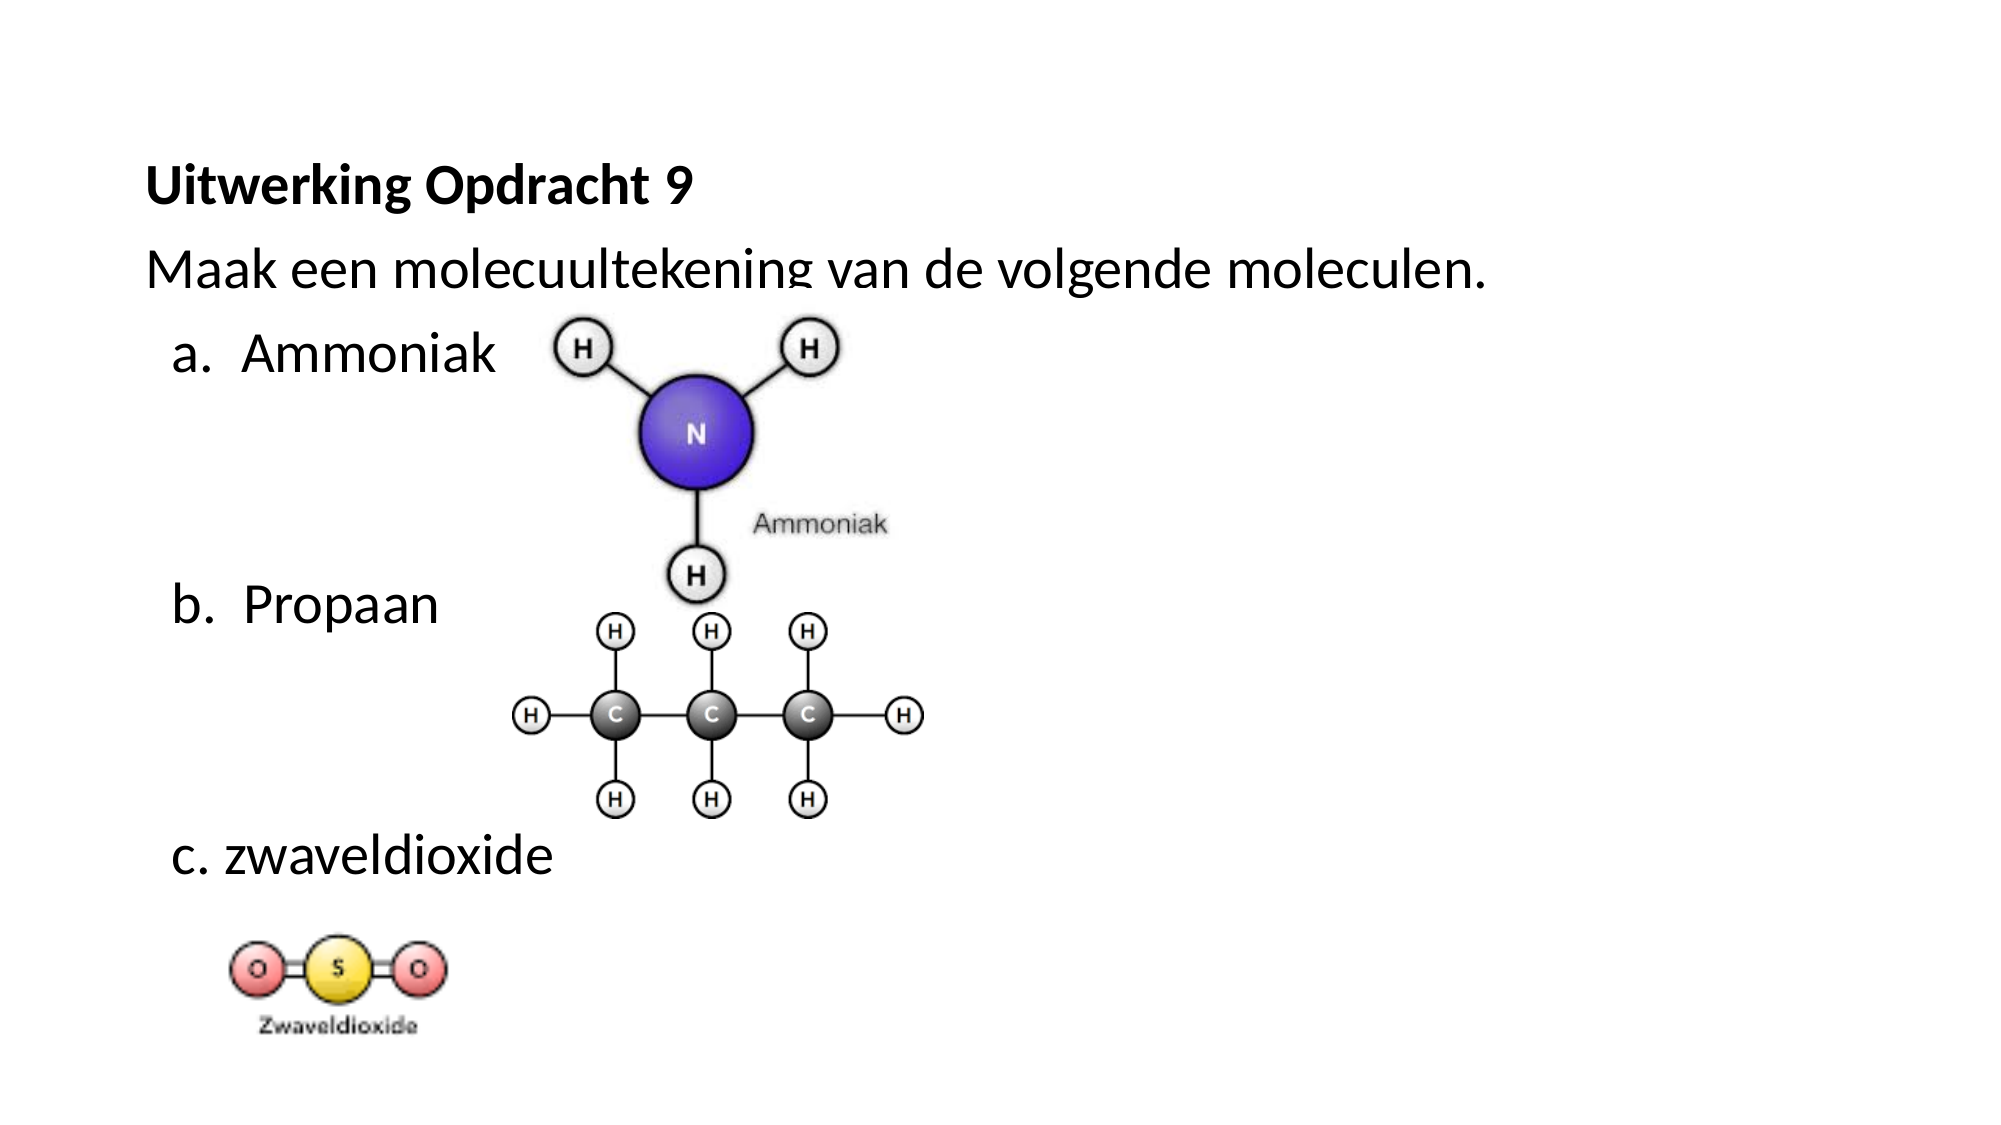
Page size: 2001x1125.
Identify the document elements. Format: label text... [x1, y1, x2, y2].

picture [198, 895, 528, 1075]
picture [512, 288, 925, 819]
list Uitwerking Opdracht 9 Maak een molecuultekening van de volgende moleculen. a. Ammoniak b. Propaan c. zwaveldioxide [130, 147, 1856, 946]
